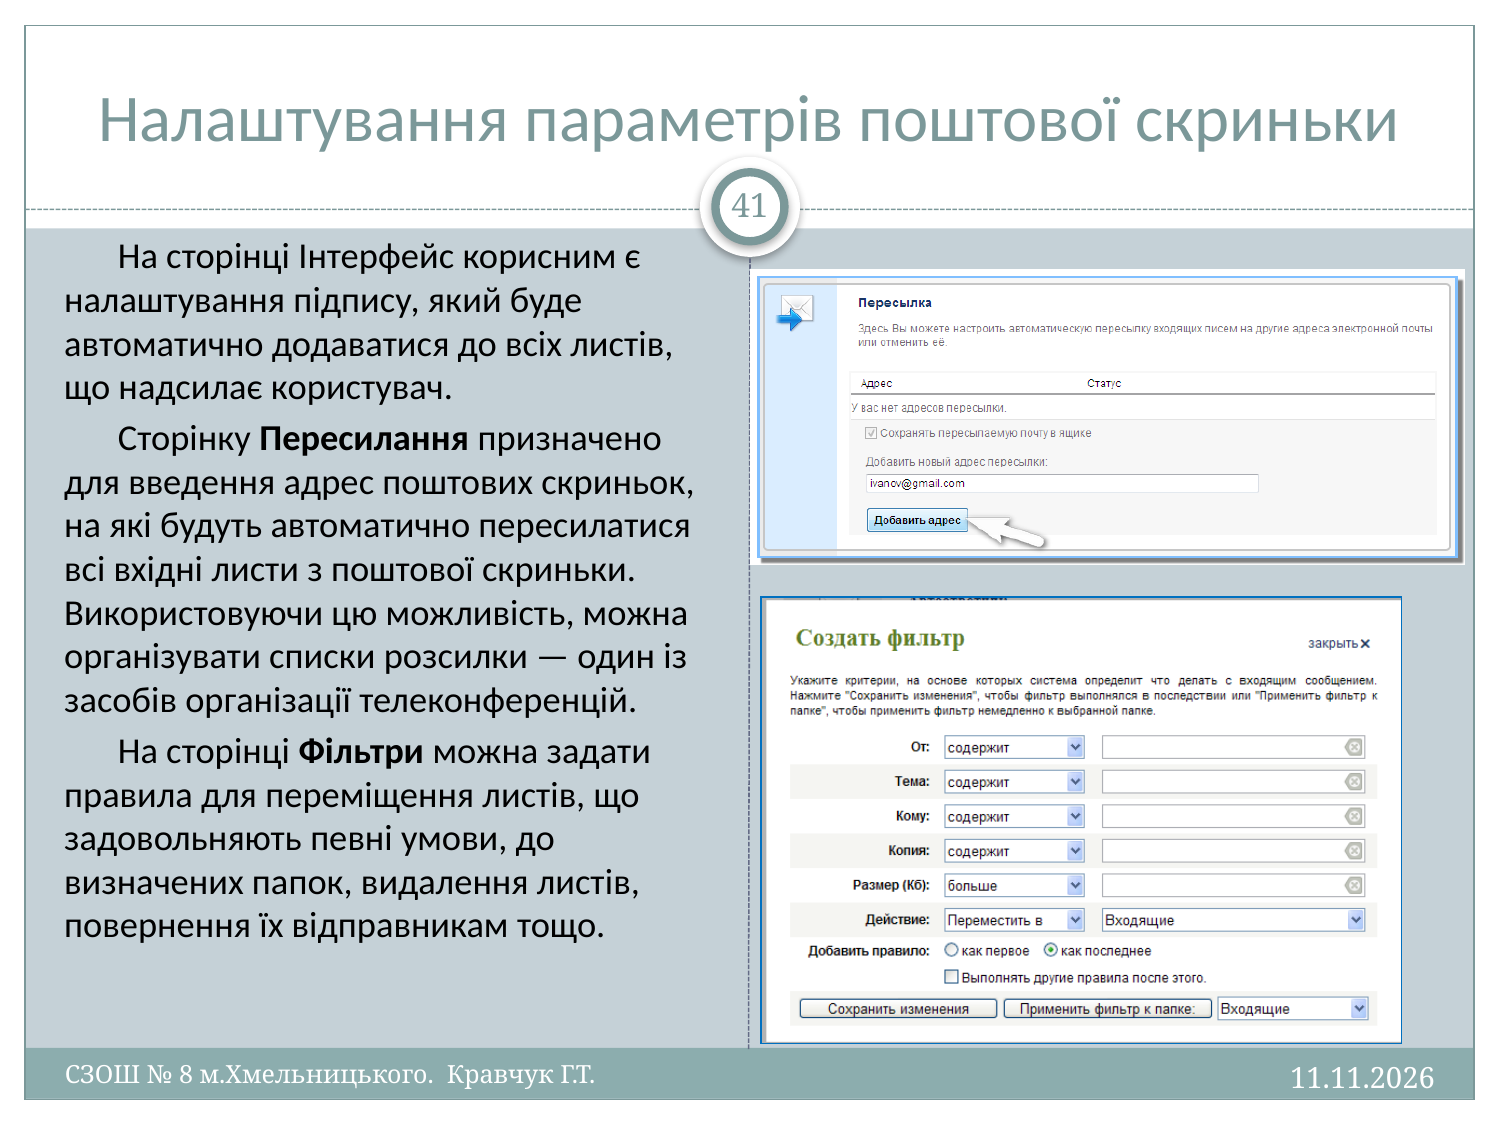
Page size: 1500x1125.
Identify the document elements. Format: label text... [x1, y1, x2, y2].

footer СЗОШ № 8 м.Хмельницького. Кравчук Г.Т. [50, 1051, 638, 1112]
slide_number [950, 1051, 1450, 1112]
list На сторінці Інтерфейс корисним є налаштування підпису, який буде автоматично додаватися до всіх листів, що надсилає користувач. Сторінку Пересилання призначено для введення адрес поштових скриньок, на які будуть автоматично пересилатися всі вхідні листи з поштової скриньки. Використовуючи цю можливість, можна організувати списки розсилки — один із засобів організації телеконференцій. На сторінці Фільтри можна задати правила для переміщення листів, що задовольняють певні умови, до визначених папок, видалення листів, повернення їх відправникам тощо. [49, 224, 712, 993]
picture [761, 597, 1401, 1043]
title Налаштування параметрів поштової скриньки [49, 37, 1450, 162]
slide_number 41 [712, 170, 788, 243]
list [749, 269, 1466, 565]
